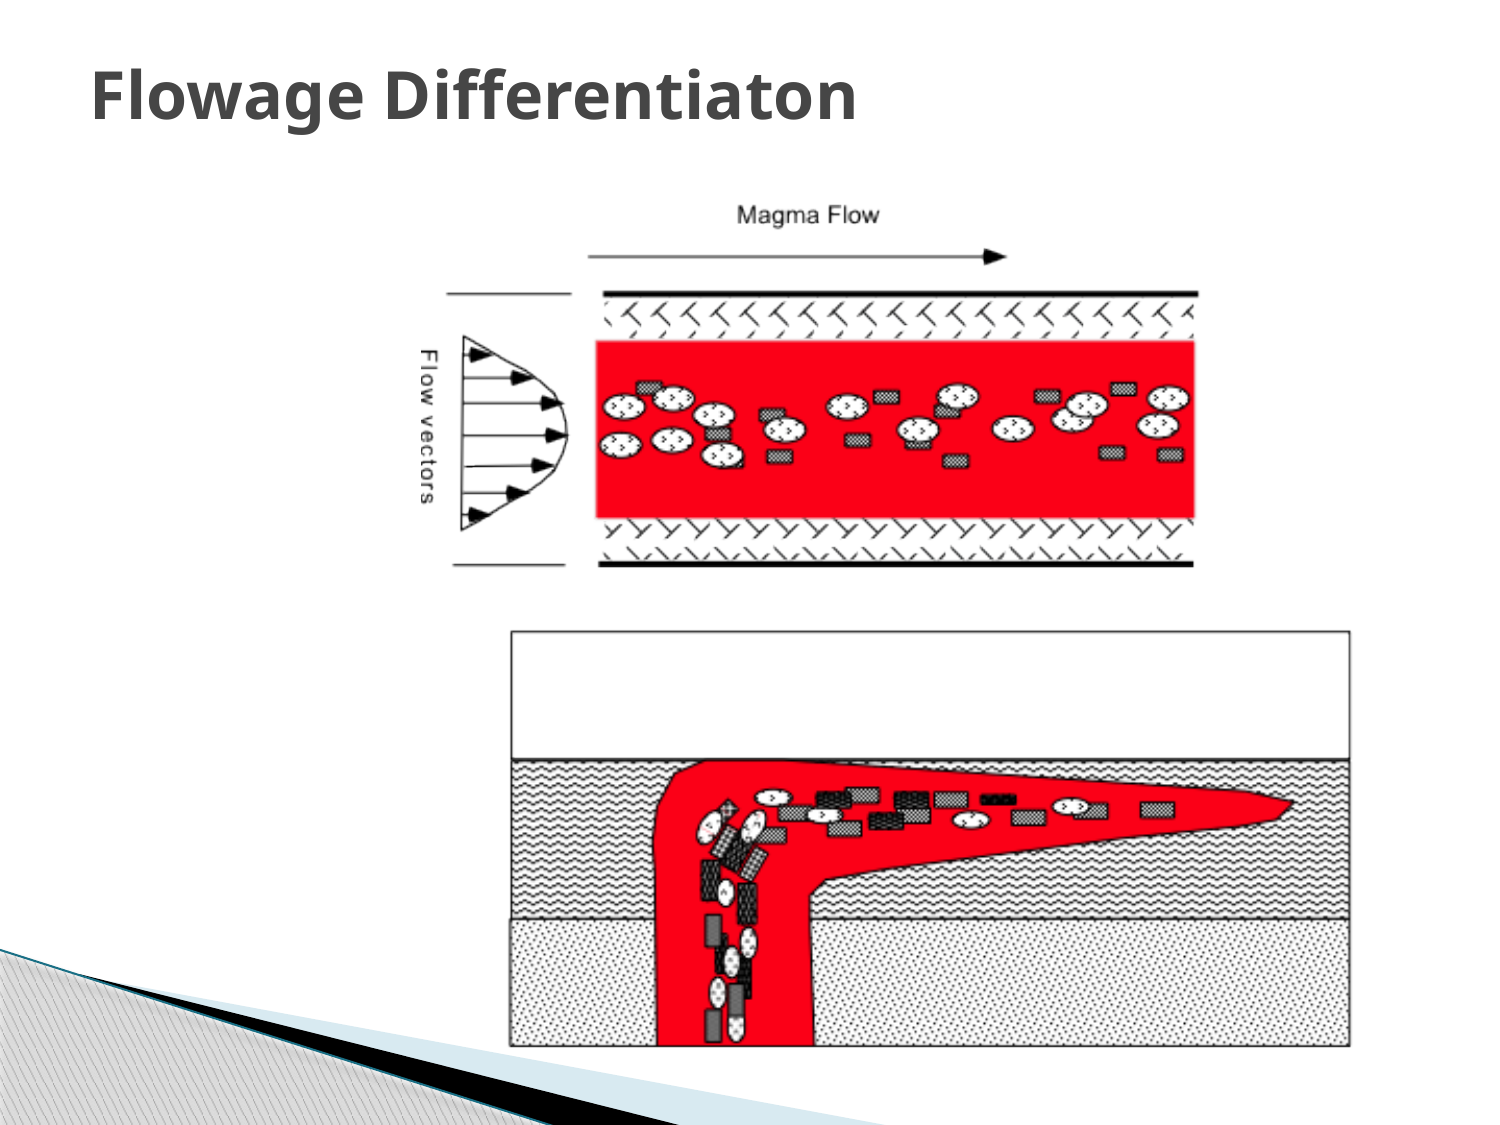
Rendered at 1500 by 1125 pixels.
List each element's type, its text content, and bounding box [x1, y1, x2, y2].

title Flowage Differentiaton [75, 45, 1425, 141]
picture [421, 200, 1355, 1050]
